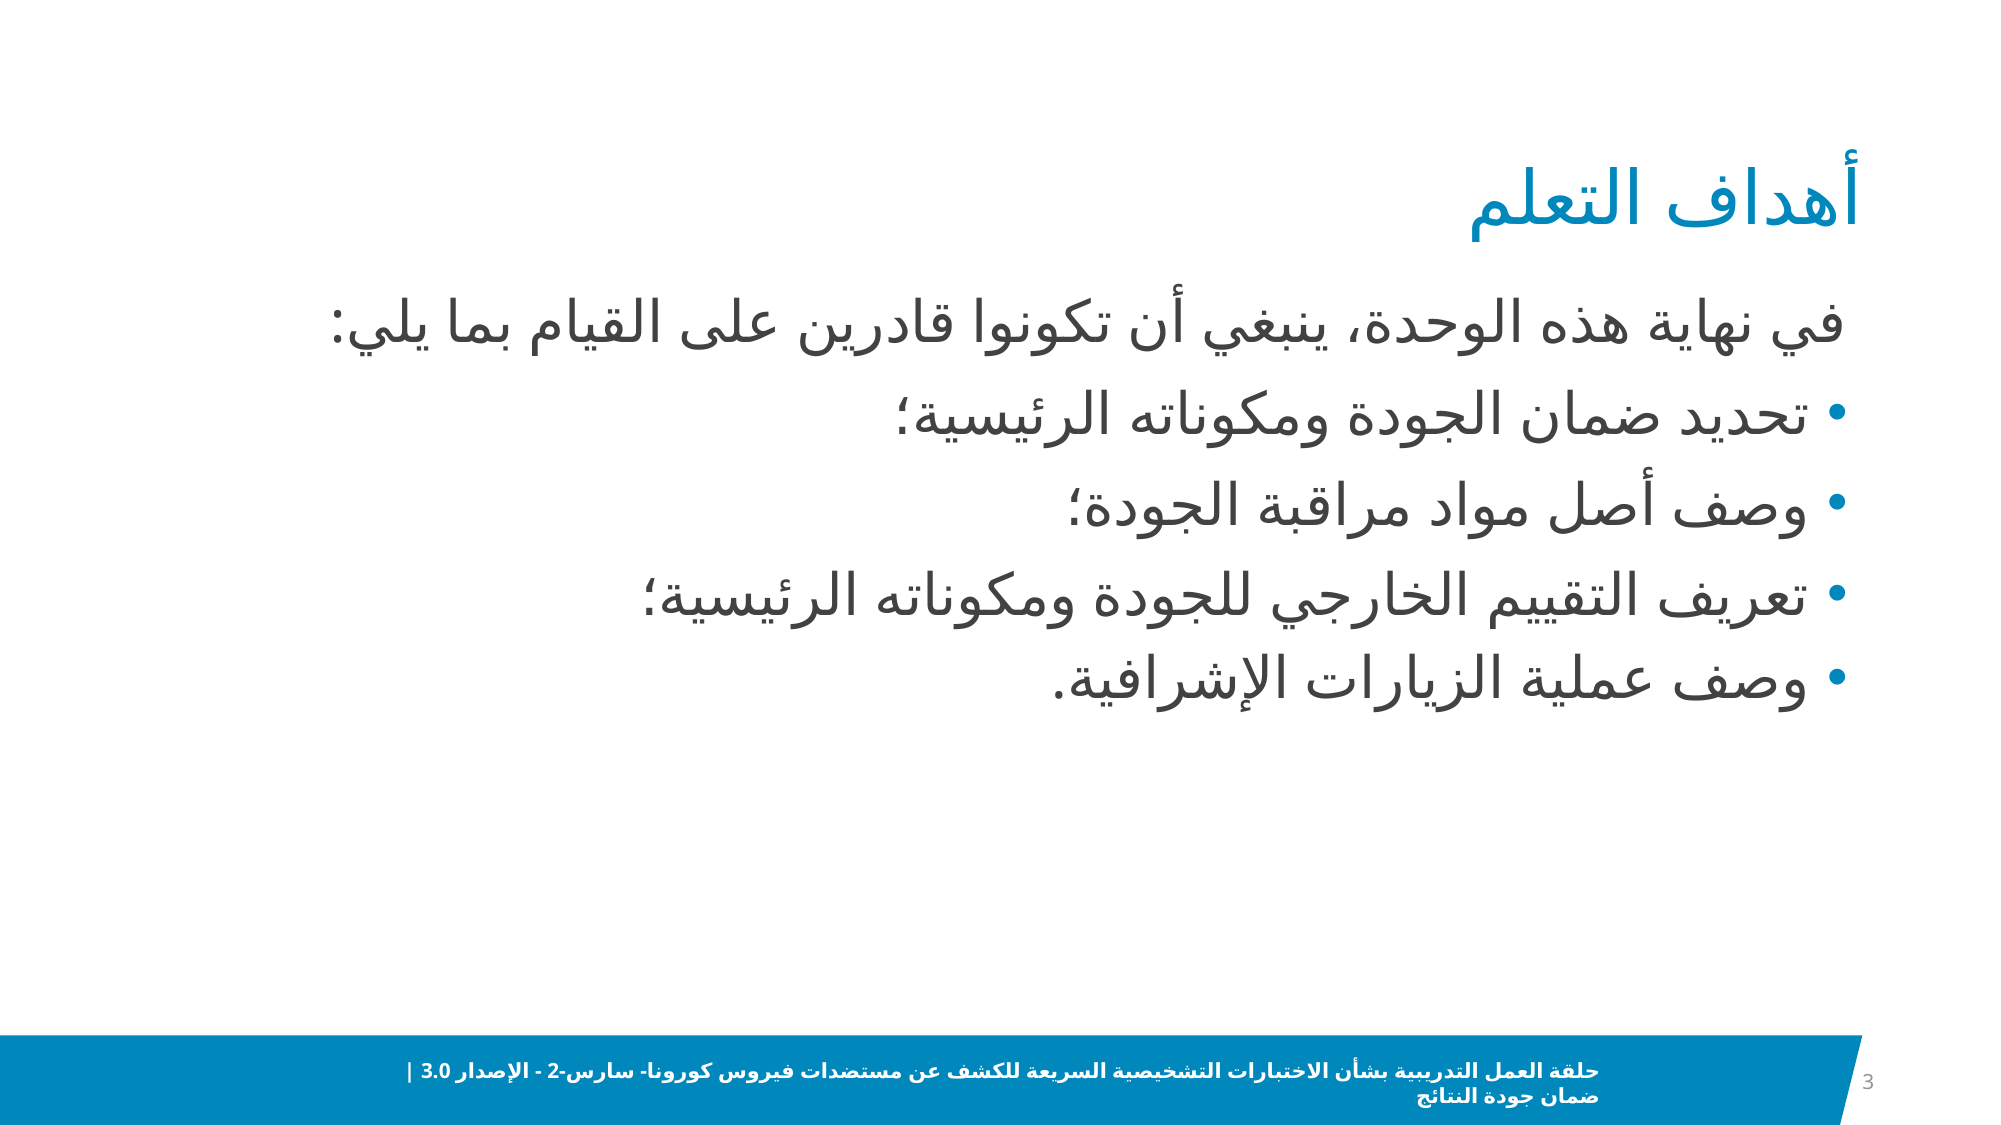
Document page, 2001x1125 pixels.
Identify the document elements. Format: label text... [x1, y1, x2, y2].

footer حلقة العمل التدريبية بشأن الاختبارات التشخيصية السريعة للكشف عن مستضدات فيروس كورونا- سارس-2 - الإصدار 3.0 | ضمان جودة النتائج [399, 1041, 1600, 1124]
list في نهاية هذه الوحدة، ينبغي أن تكونوا قادرين على القيام بما يلي: تحديد ضمان الجودة ومكوناته الرئيسية؛ وصف أصل مواد مراقبة الجودة؛ تعريف التقييم الخارجي للجودة ومكوناته الرئيسية؛ وصف عملية الزيارات الإشرافية. [137, 284, 1863, 1014]
slide_number 3 [1862, 1035, 1947, 1125]
title أهداف التعلم [137, 85, 1863, 241]
